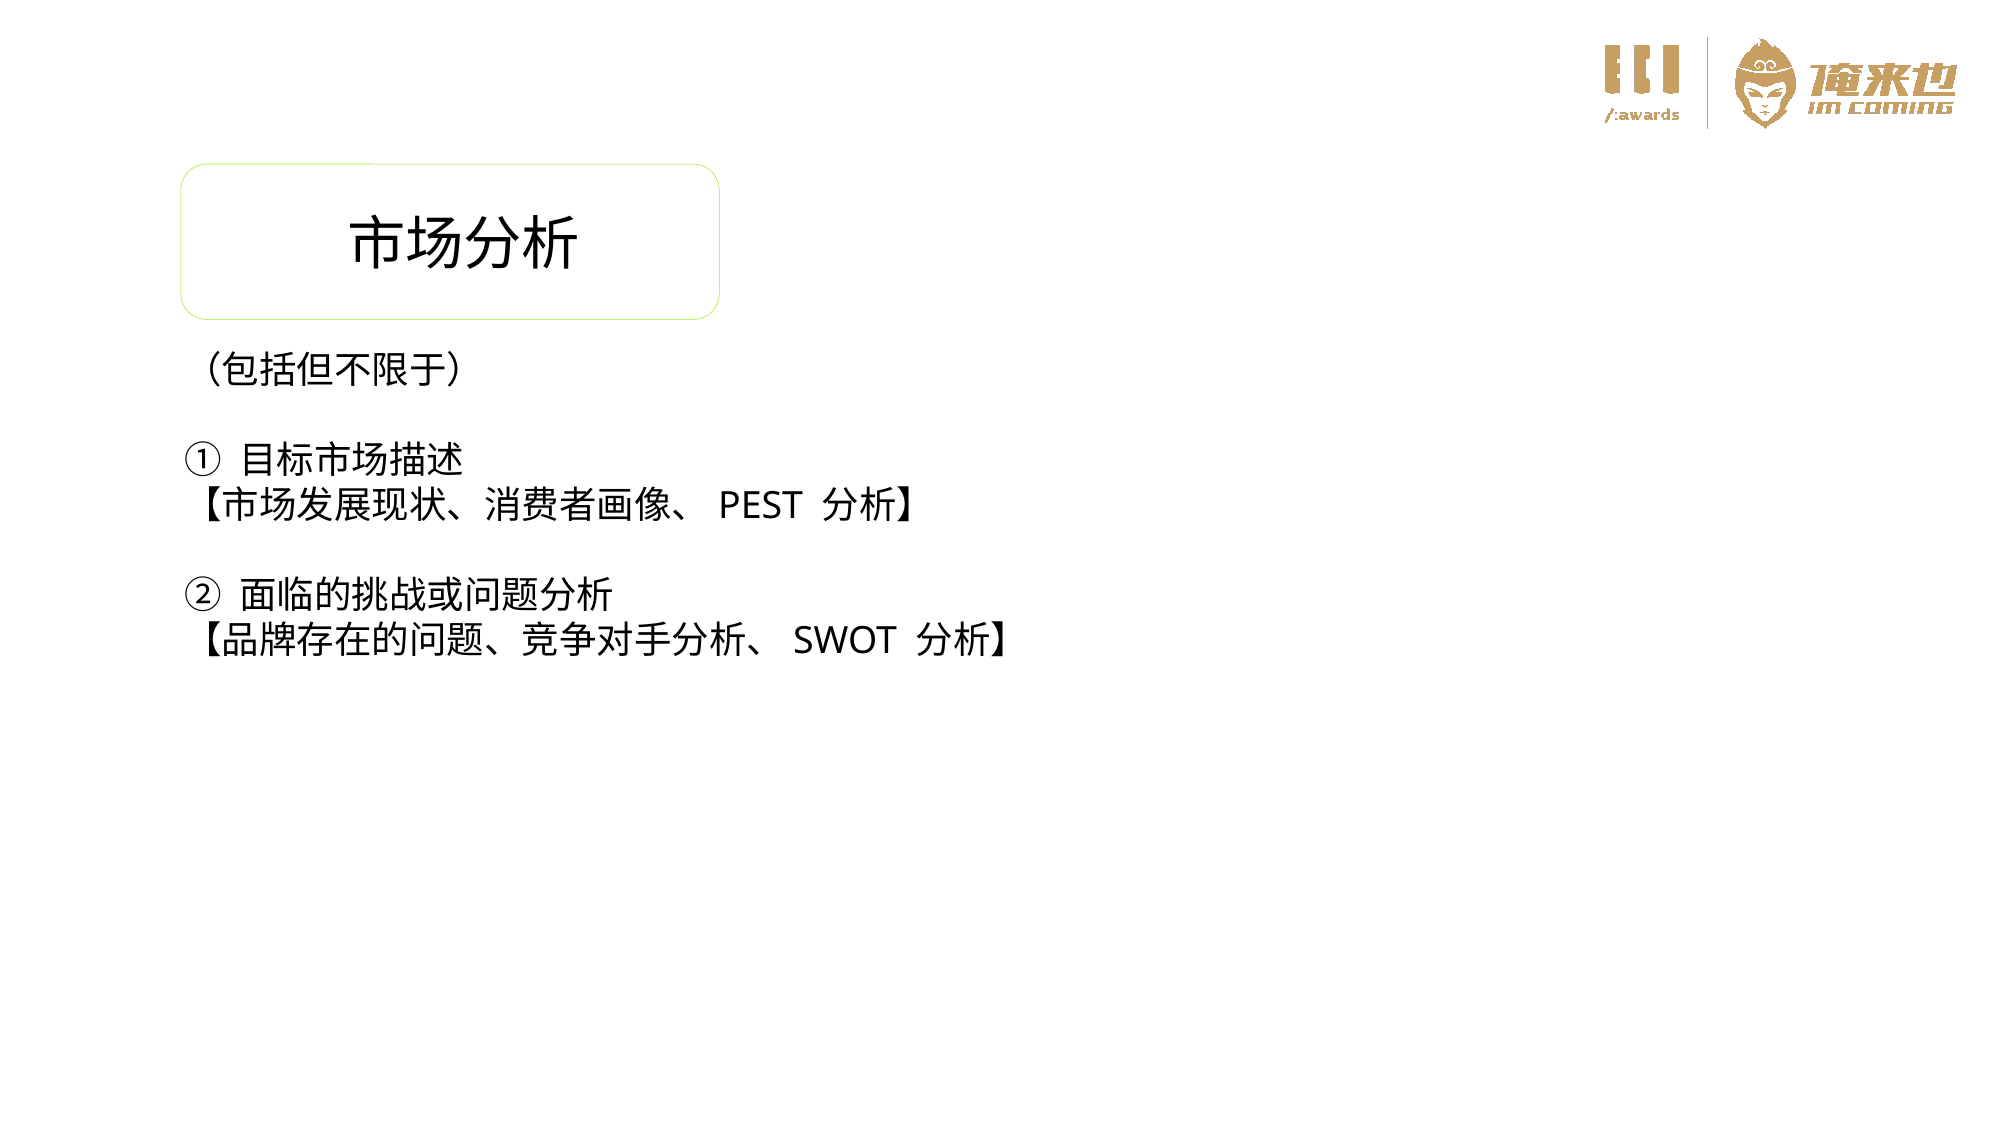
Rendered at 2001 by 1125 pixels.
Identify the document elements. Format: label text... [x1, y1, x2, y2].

text_box 市场分析 [179, 162, 721, 321]
picture [1605, 37, 1957, 129]
text_box （包括但不限于） ① 目标市场描述 【市场发展现状、消费者画像、PEST 分析】 ② 面临的挑战或问题分析 【品牌存在的问题、竞争对手分析、SWOT 分析】 [169, 338, 1218, 669]
